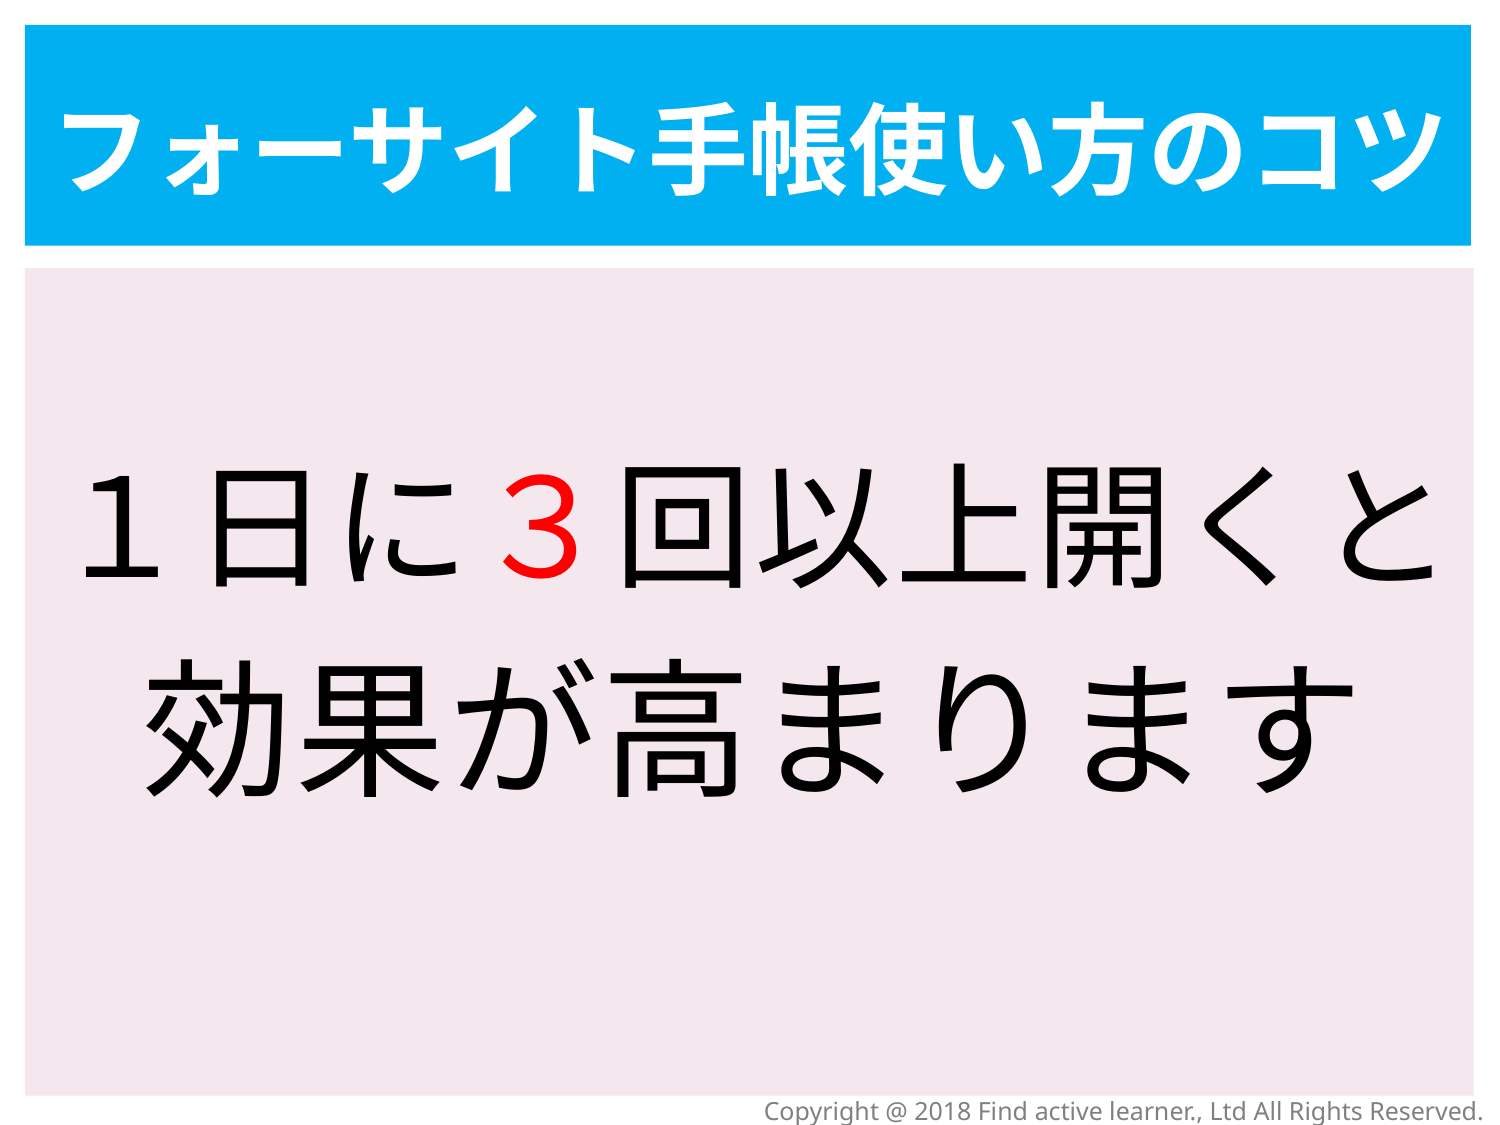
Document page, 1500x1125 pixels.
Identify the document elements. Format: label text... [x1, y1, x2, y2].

list １日に３回以上開くと 効果が高まります [0, 432, 1500, 838]
text_box フォーサイト手帳使い方のコツ [0, 24, 1500, 271]
text_box Copyright @ 2018 Find active learner., Ltd All Rights Reserved. [708, 1095, 1500, 1125]
